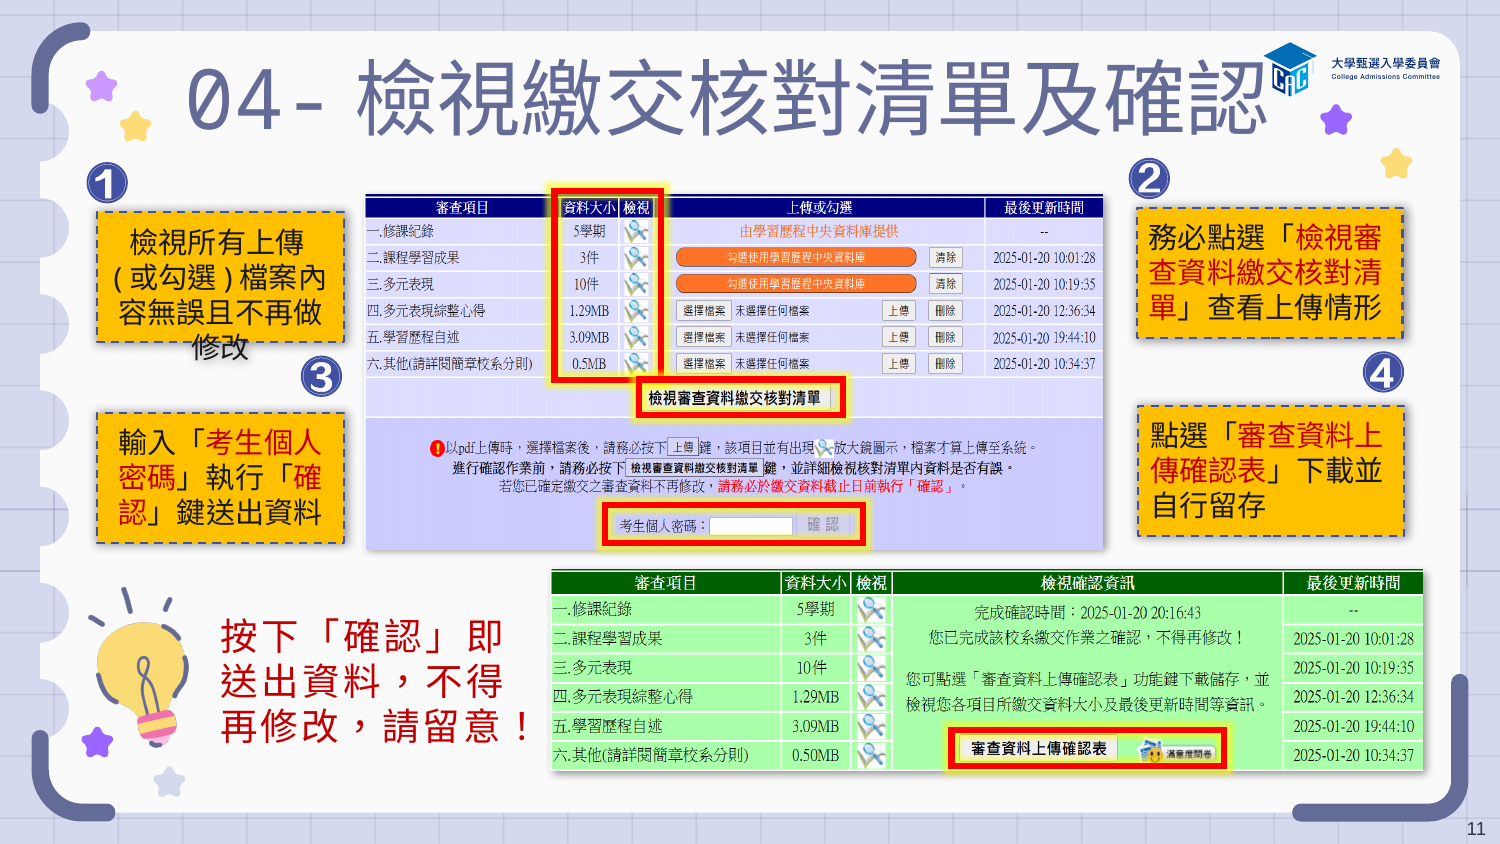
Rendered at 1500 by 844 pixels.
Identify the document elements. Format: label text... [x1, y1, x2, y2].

title 04-檢視繳交核對清單及確認 [169, 43, 1351, 163]
text_box [1127, 156, 1172, 200]
picture [364, 194, 1103, 550]
text_box [1361, 350, 1406, 394]
text_box [299, 354, 344, 398]
picture [1263, 42, 1441, 97]
picture [550, 569, 1423, 771]
text_box [85, 161, 129, 205]
picture [78, 577, 205, 757]
text_box [81, 728, 109, 758]
text_box [153, 766, 186, 798]
text_box [1380, 147, 1413, 179]
text_box 檢視所有上傳(或勾選)檔案內容無誤且不再做修改 [97, 212, 344, 343]
text_box 輸入「考生個人密碼」執行「確認」鍵送出資料 [97, 412, 344, 543]
text_box 務必點選「檢視審查資料繳交核對清單」查看上傳情形 [1136, 207, 1403, 338]
text_box 點選「審查資料上傳確認表」下載並自行留存 [1138, 405, 1405, 536]
slide_number 11 [1163, 805, 1500, 844]
text_box [553, 190, 662, 194]
text_box [1320, 104, 1352, 135]
text_box 按下「確認」即送出資料，不得再修改，請留意！ [205, 605, 519, 756]
